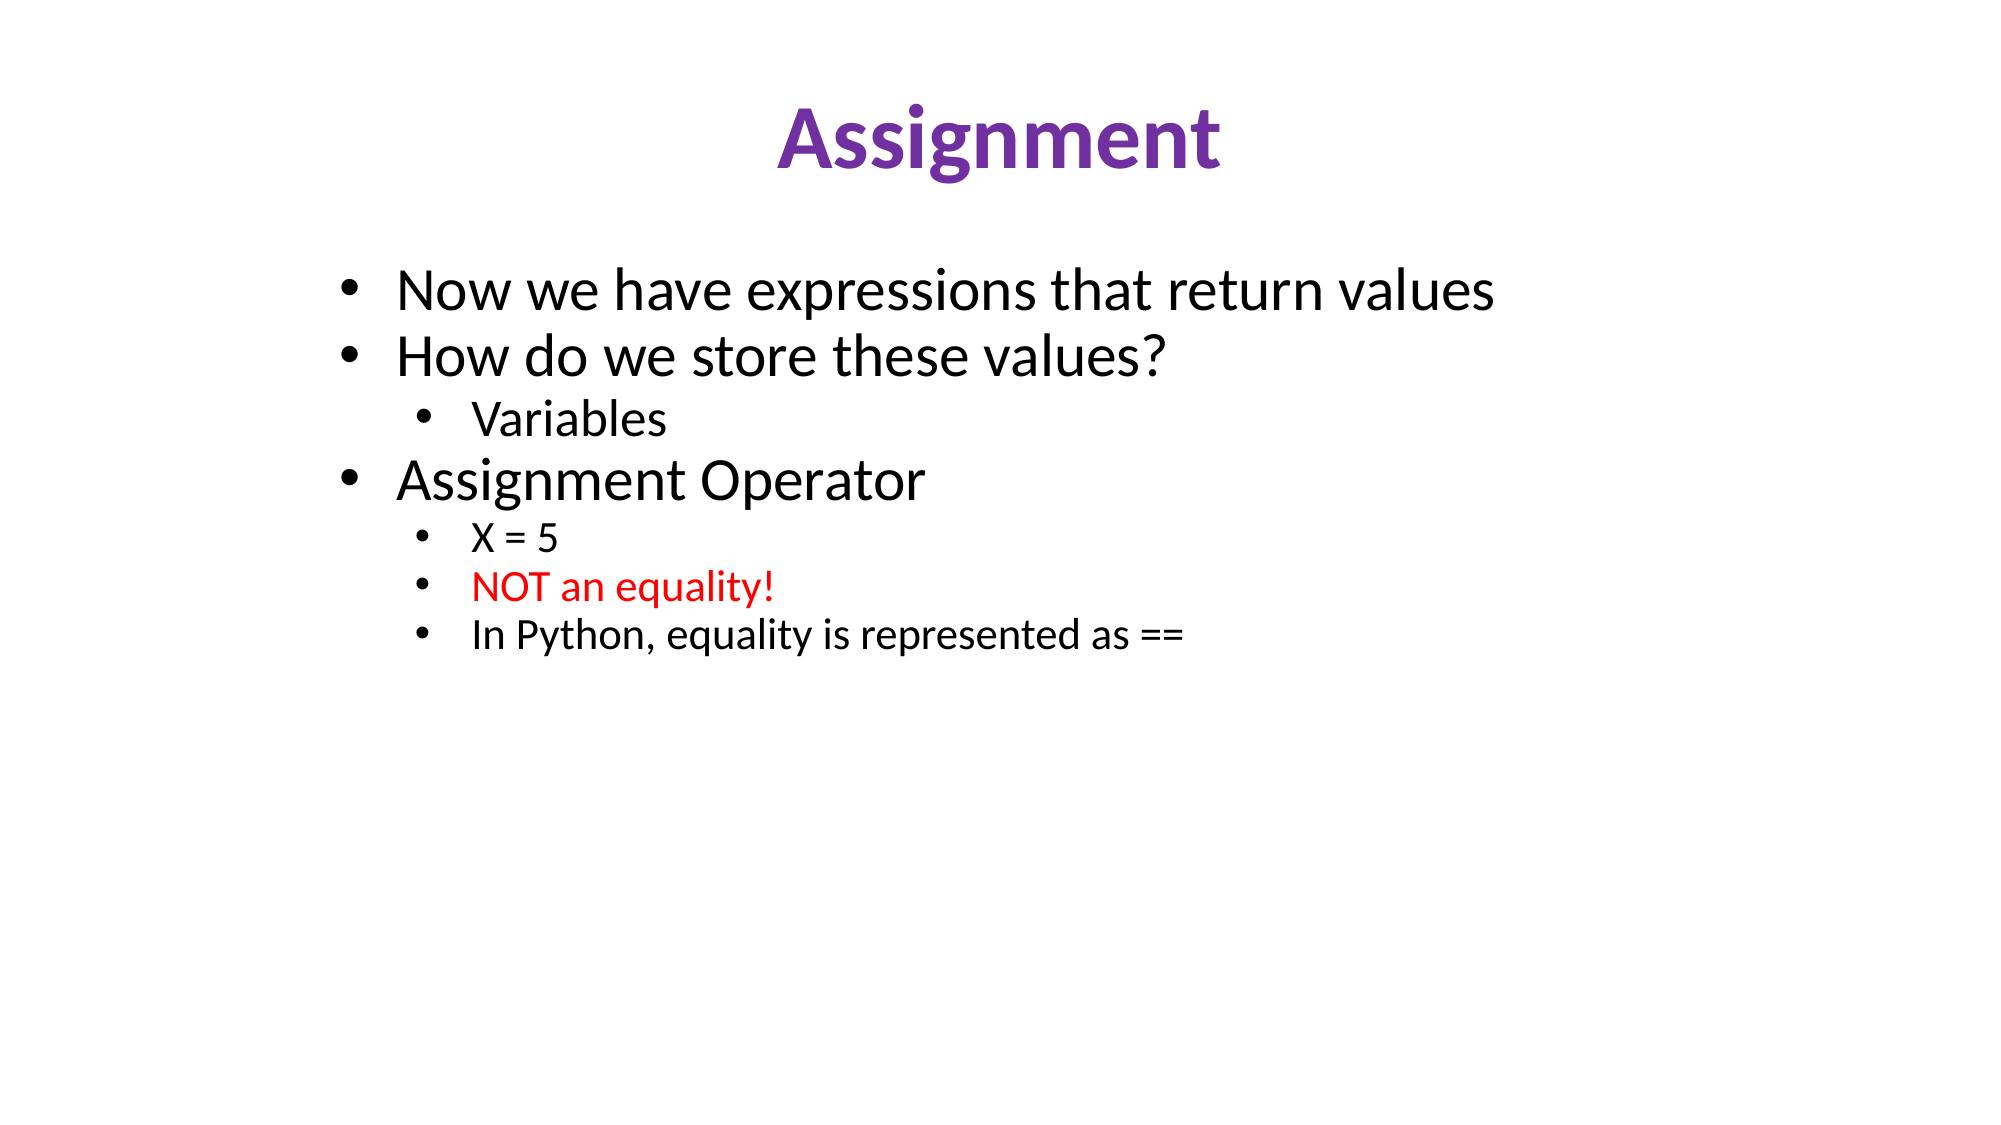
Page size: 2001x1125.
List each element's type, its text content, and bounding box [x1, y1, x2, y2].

title Assignment [324, 45, 1675, 233]
list Now we have expressions that return values How do we store these values? Variables Assignment Operator X = 5 NOT an equality! In Python, equality is represented as == [324, 249, 1675, 1100]
